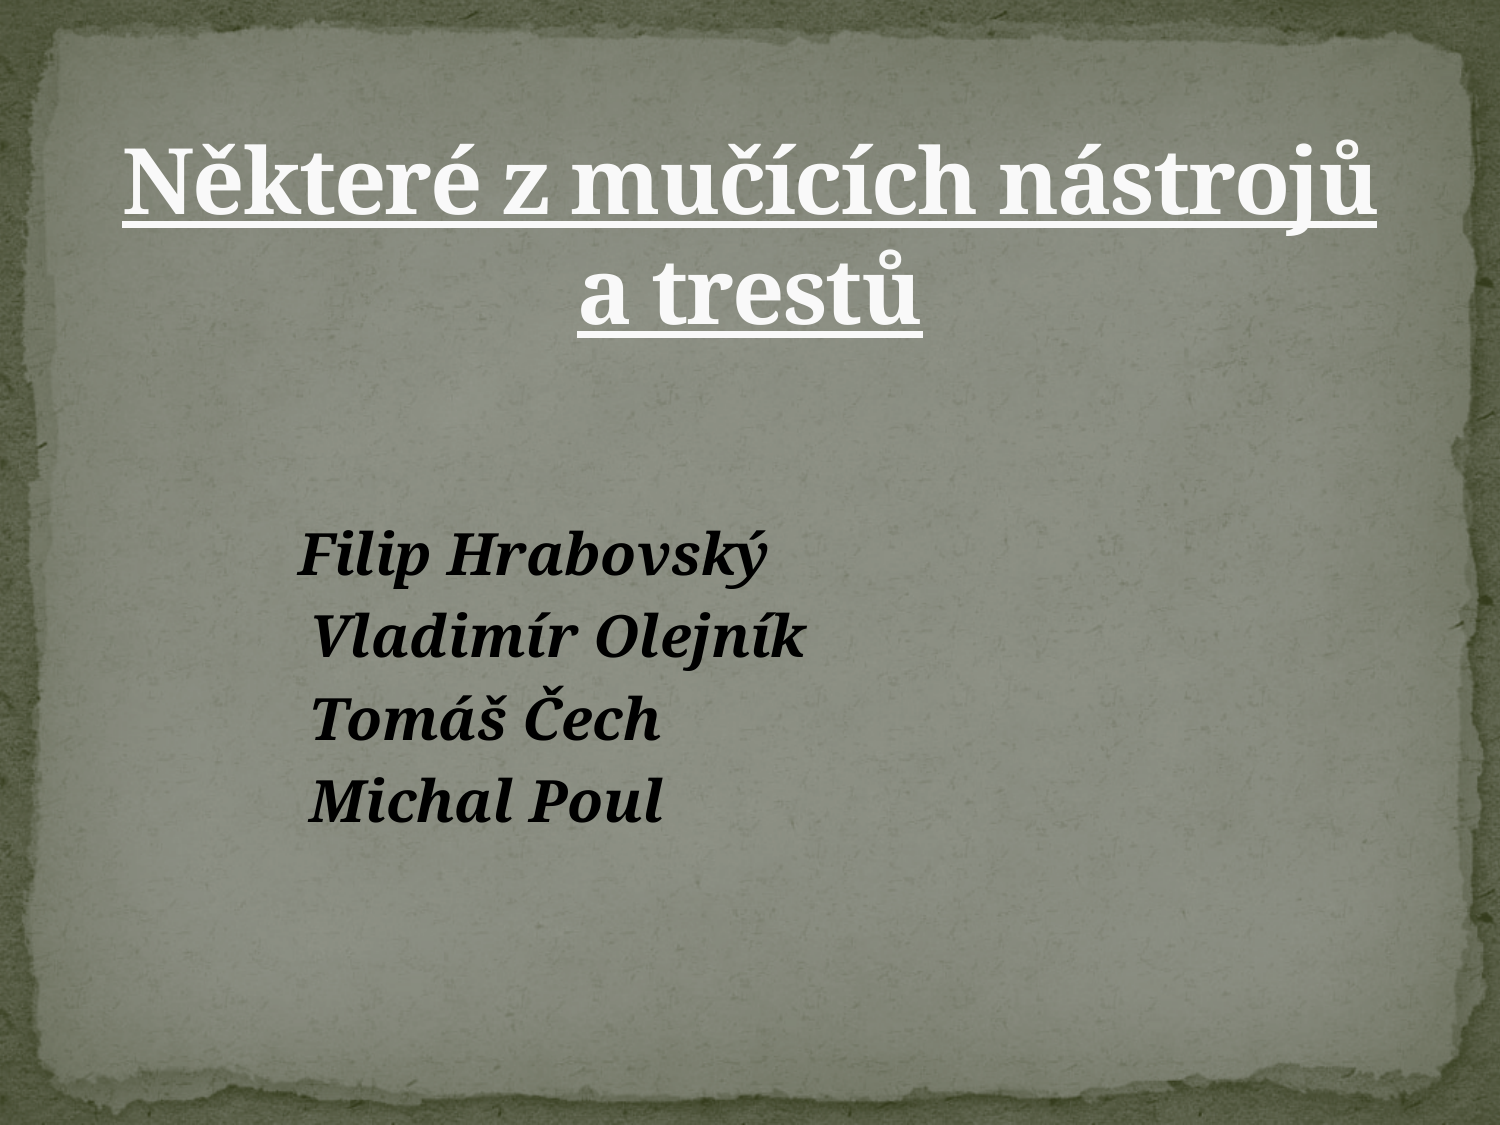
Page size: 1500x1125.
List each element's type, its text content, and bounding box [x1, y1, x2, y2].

title Některé z mučících nástrojů a trestů [74, 78, 1425, 350]
list Filip Hrabovský Vladimír Olejník Tomáš Čech Michal Poul [100, 267, 1451, 1018]
